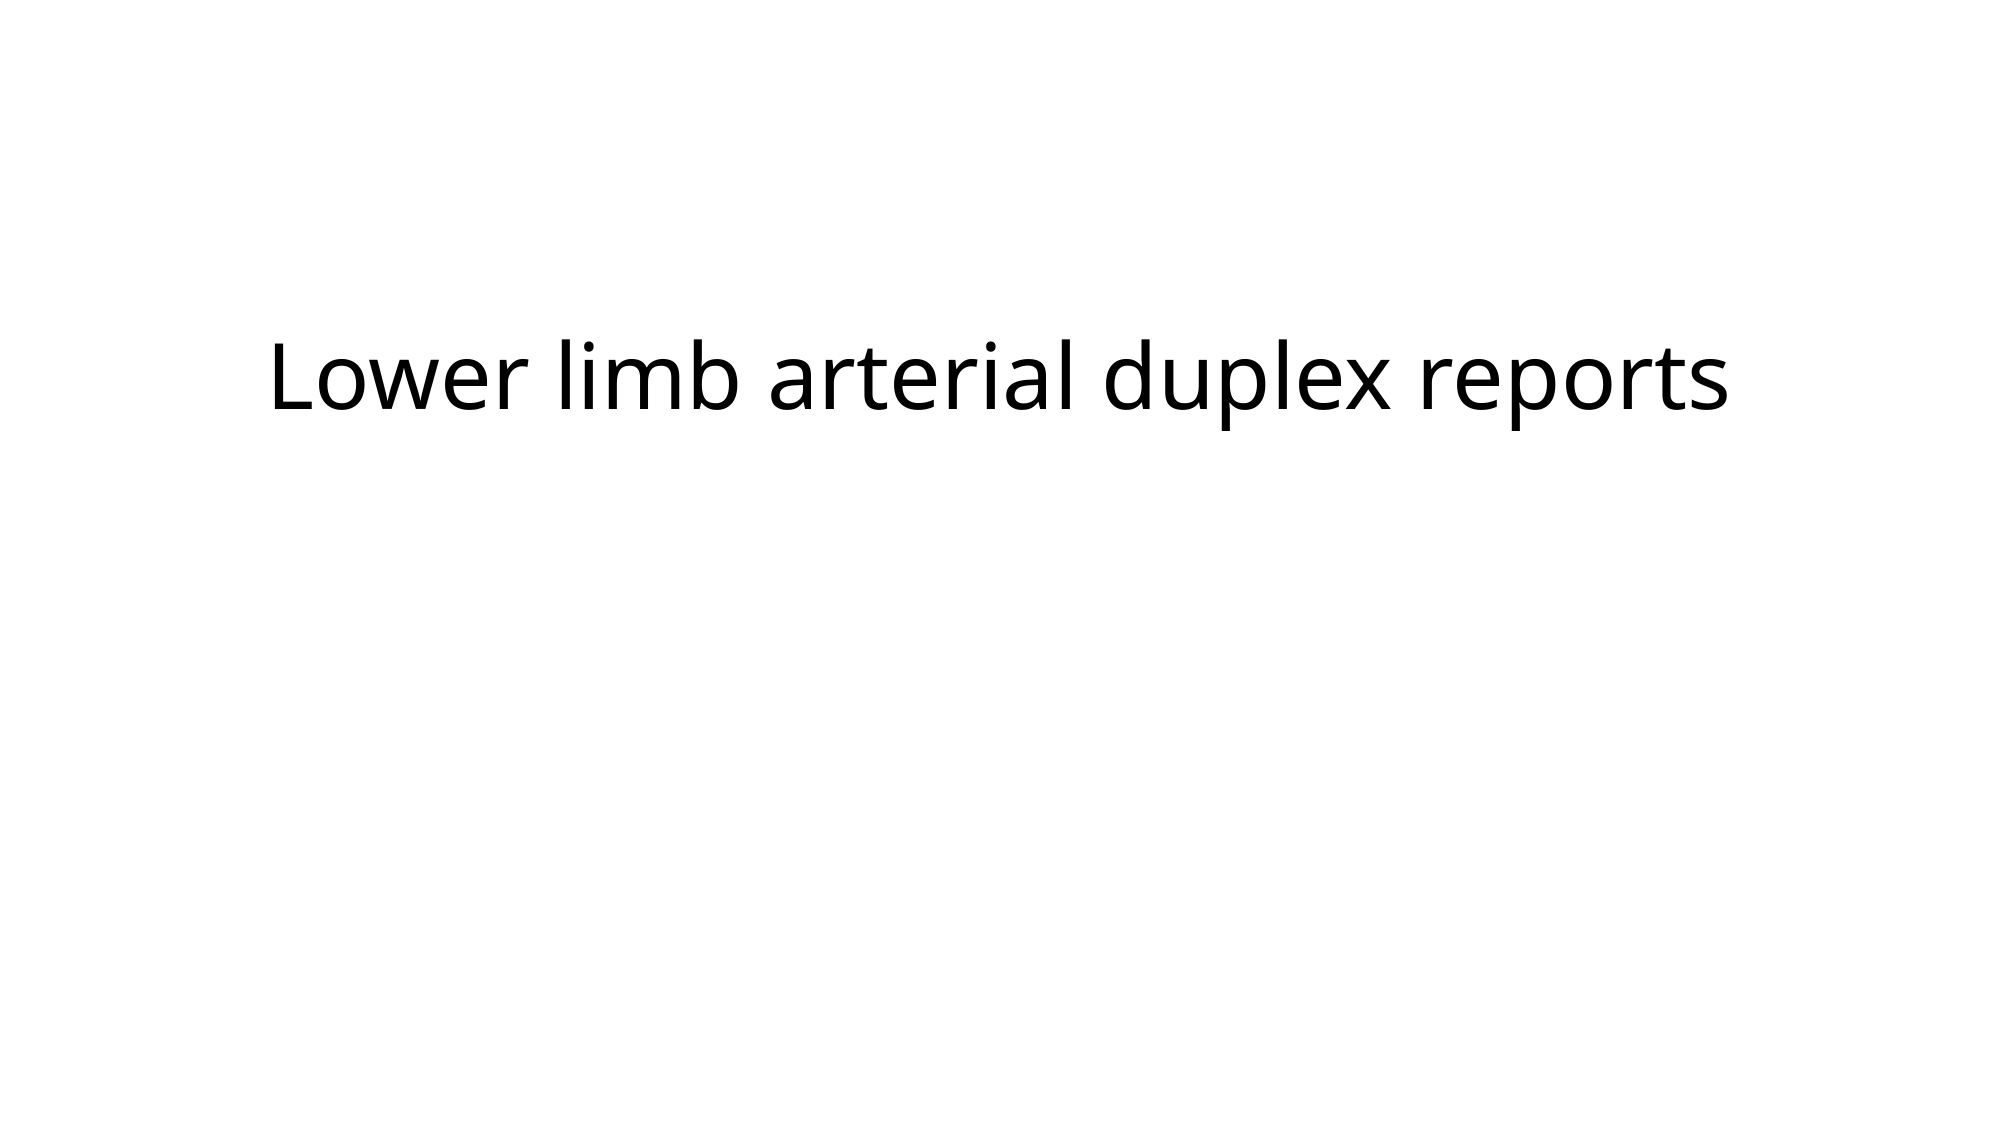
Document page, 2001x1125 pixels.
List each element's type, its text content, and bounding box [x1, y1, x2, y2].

text_box Lower limb arterial duplex reports [249, 184, 1750, 576]
